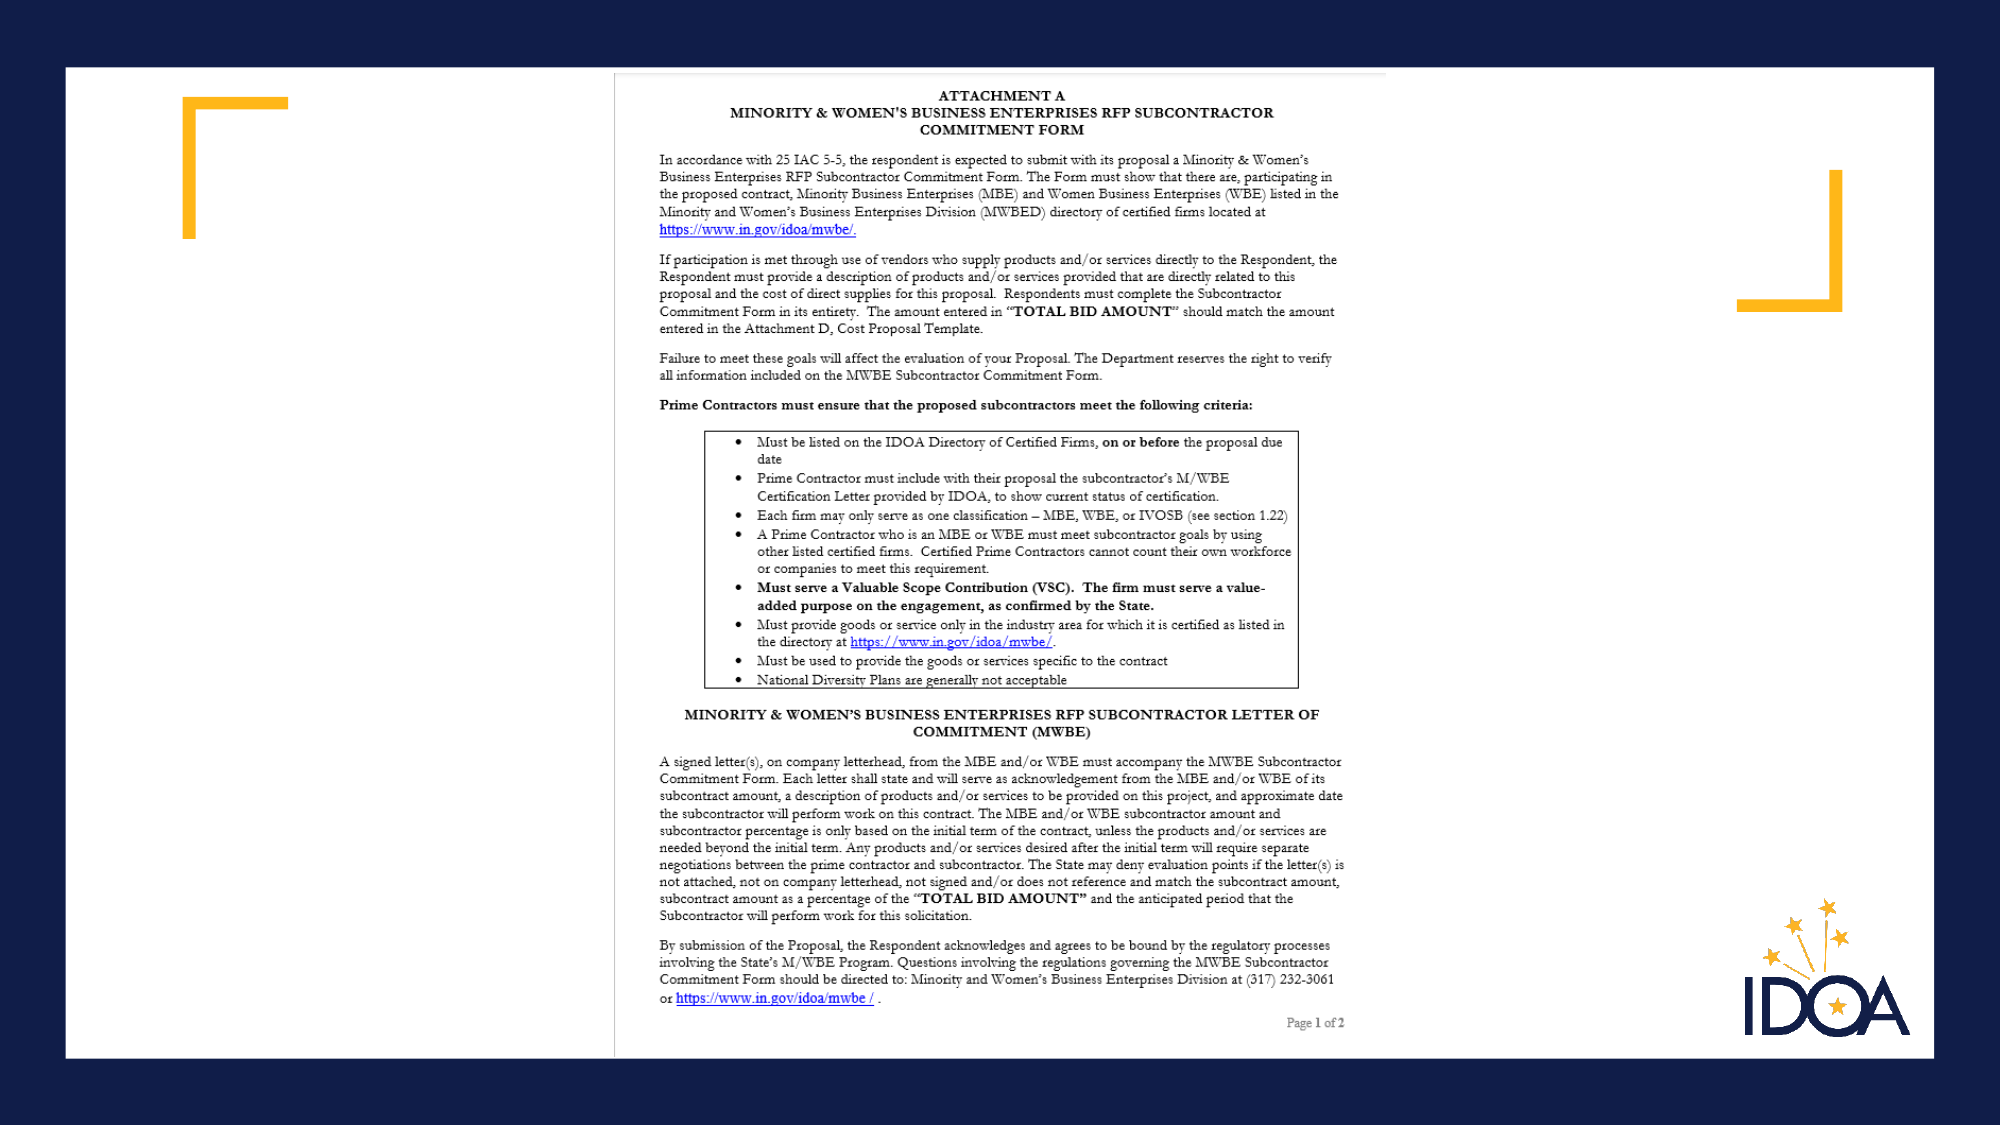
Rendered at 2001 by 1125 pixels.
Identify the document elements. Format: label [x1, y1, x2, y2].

picture [1702, 857, 1959, 1114]
picture [614, 73, 1386, 1058]
